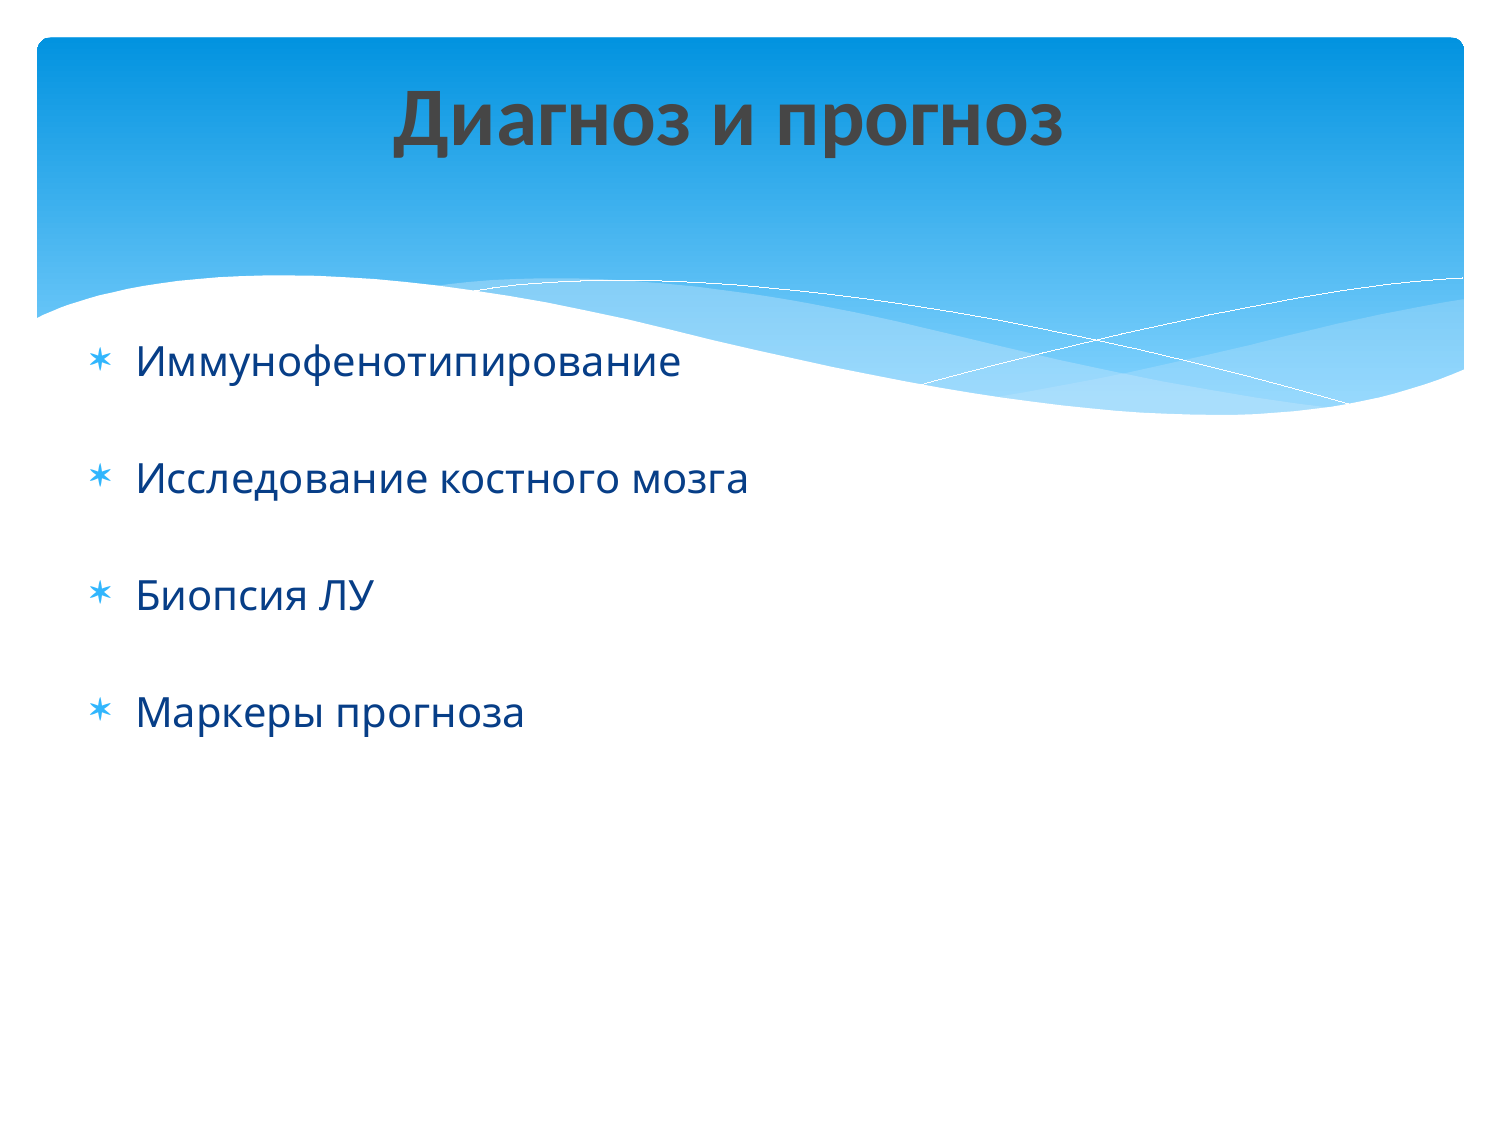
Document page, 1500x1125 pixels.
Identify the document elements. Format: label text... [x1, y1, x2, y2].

text_box Диагноз и прогноз [0, 54, 1471, 218]
list Иммунофенотипирование Исследование костного мозга Биопсия ЛУ Маркеры прогноза [75, 327, 1425, 963]
